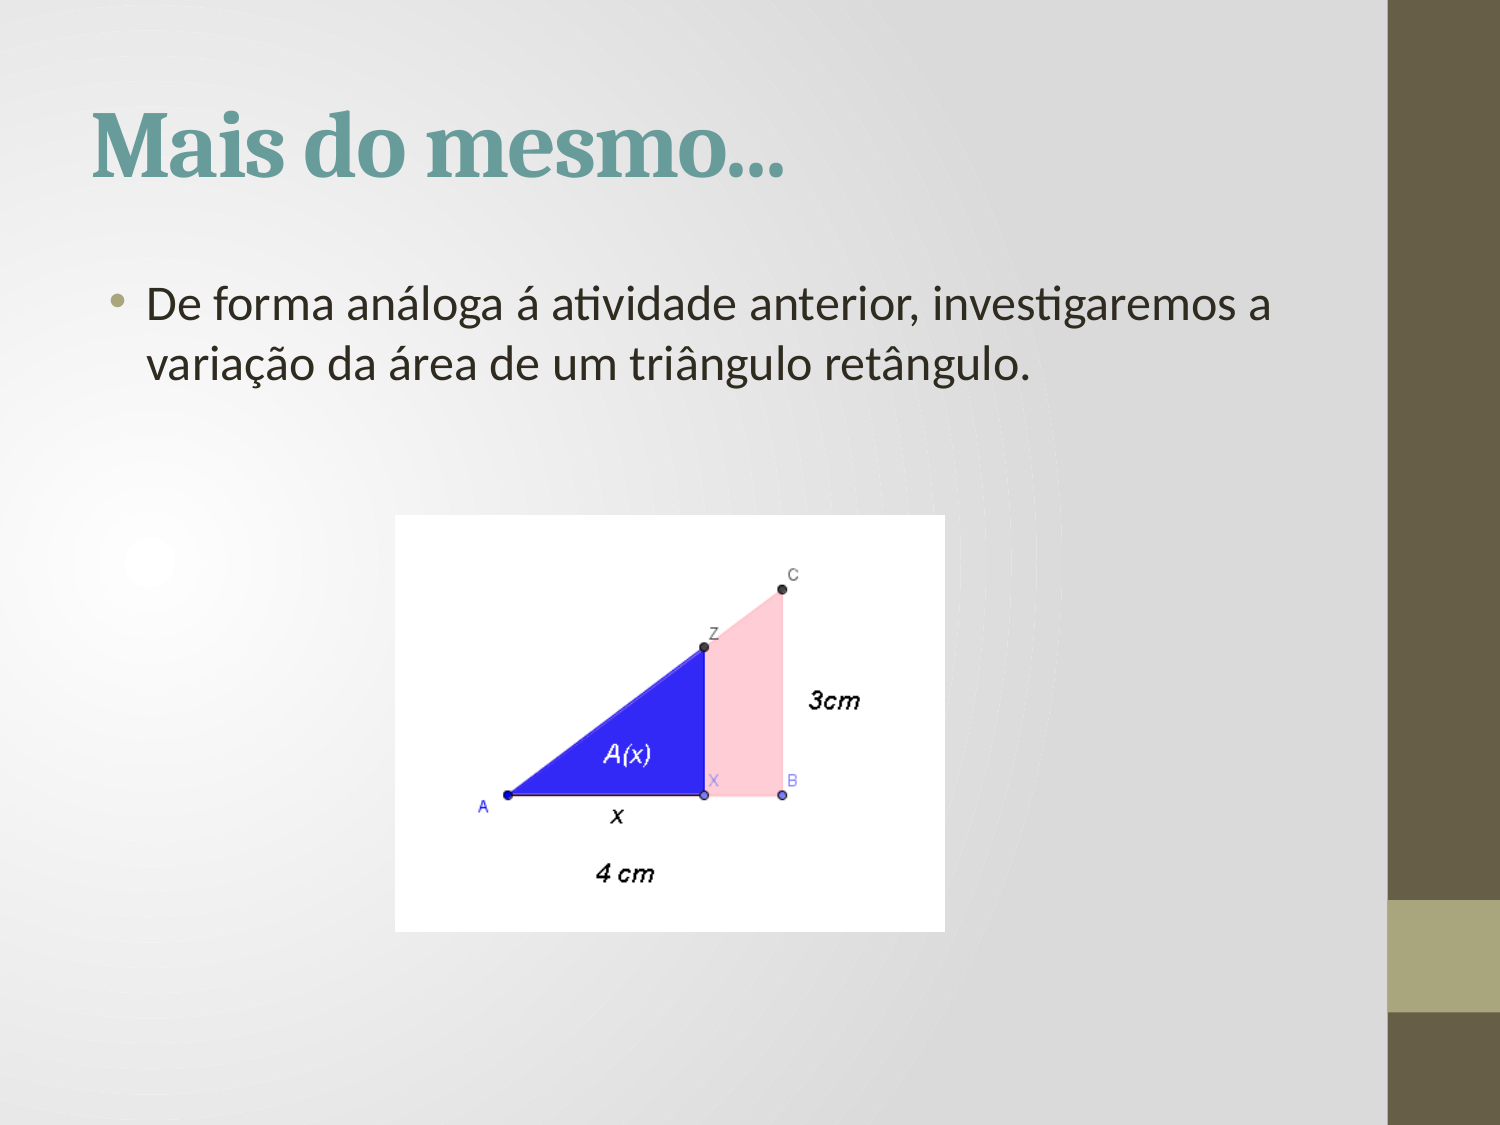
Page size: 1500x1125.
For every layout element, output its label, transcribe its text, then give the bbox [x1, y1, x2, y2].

picture [395, 514, 945, 932]
list De forma análoga á atividade anterior, investigaremos a variação da área de um triângulo retângulo. [75, 262, 1325, 1050]
title Mais do mesmo... [75, 45, 1325, 233]
